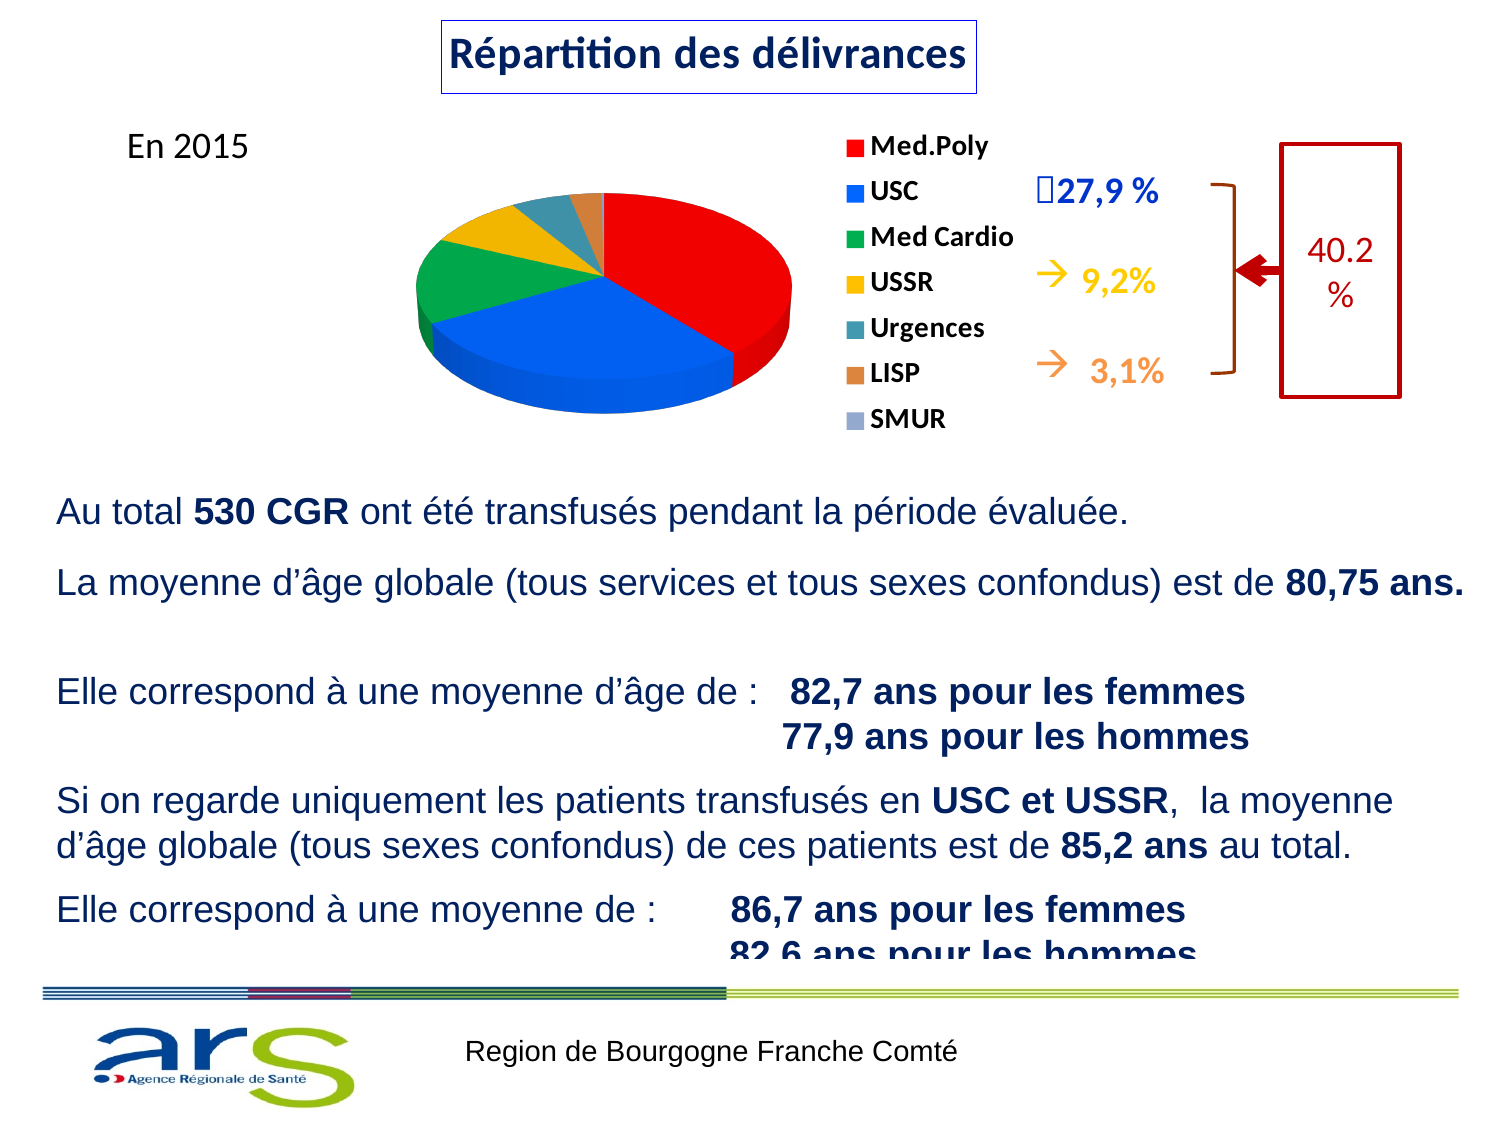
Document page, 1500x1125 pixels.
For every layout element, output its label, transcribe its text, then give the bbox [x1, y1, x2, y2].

text_box 27,9 % 9,2% 3,1% [1063, 113, 1256, 489]
text_box Au total 530 CGR ont été transfusés pendant la période évaluée. La moyenne d’âge globale (tous services et tous sexes confondus) est de 80,75 ans. Elle correspond à une moyenne d’âge de : 82,7 ans pour les femmes 77,9 ans pour les hommes Si on regarde uniquement les patients transfusés en USC et USSR, la moyenne d’âge globale (tous sexes confondus) de ces patients est de 85,2 ans au total. Elle correspond à une moyenne de : 86,7 ans pour les femmes 82,6 ans pour les hommes [41, 479, 1483, 1046]
text_box [1210, 183, 1236, 375]
picture [41, 958, 1459, 1125]
text_box 40.2 % [1279, 142, 1402, 399]
text_box En 2015 [112, 113, 354, 174]
chart [359, 0, 1058, 639]
